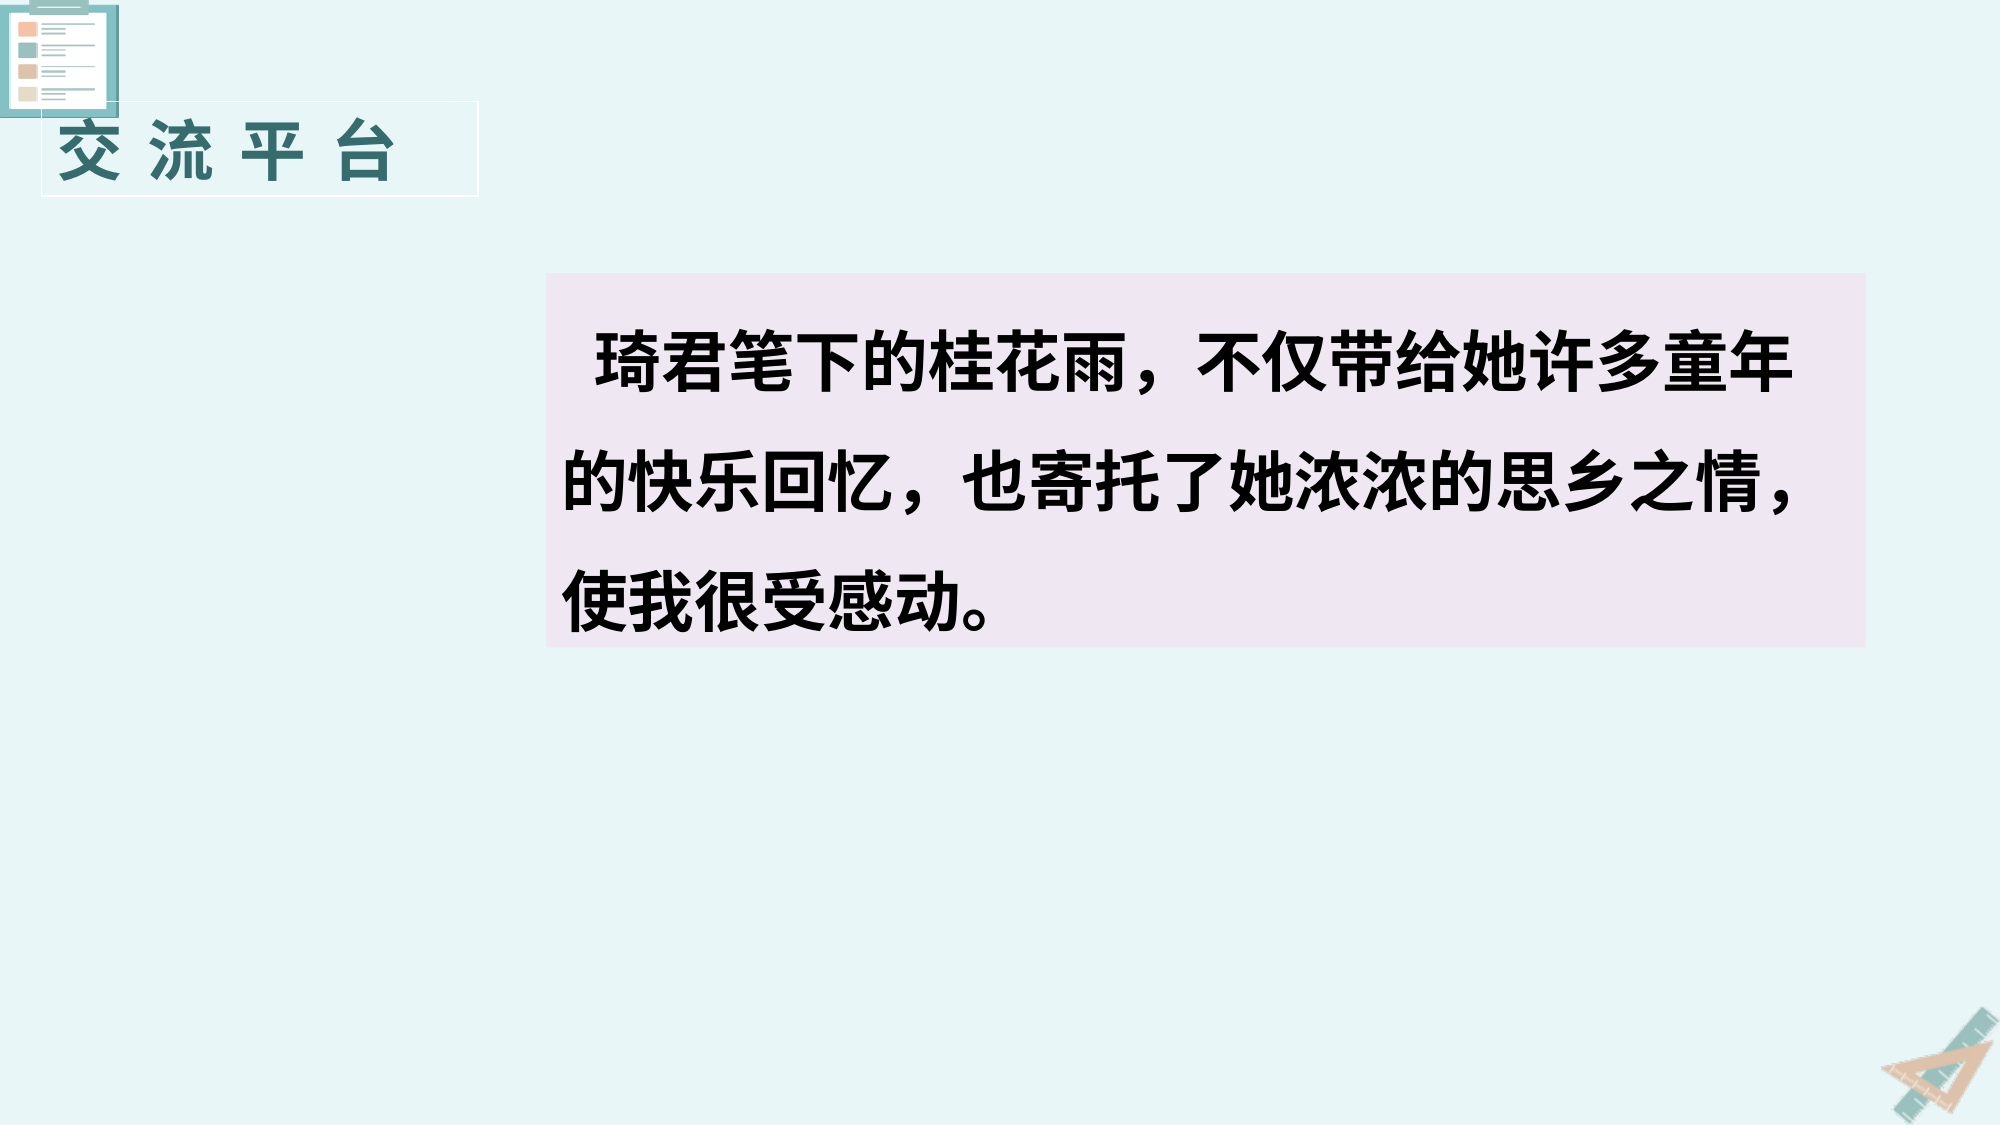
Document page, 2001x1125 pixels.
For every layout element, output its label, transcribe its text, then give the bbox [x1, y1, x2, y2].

picture [1881, 1006, 2000, 1125]
picture [0, 0, 119, 119]
text_box 琦君笔下的桂花雨，不仅带给她许多童年的快乐回忆，也寄托了她浓浓的思乡之情，使我很受感动。 [546, 272, 1866, 648]
text_box 交流平台 [41, 101, 478, 196]
